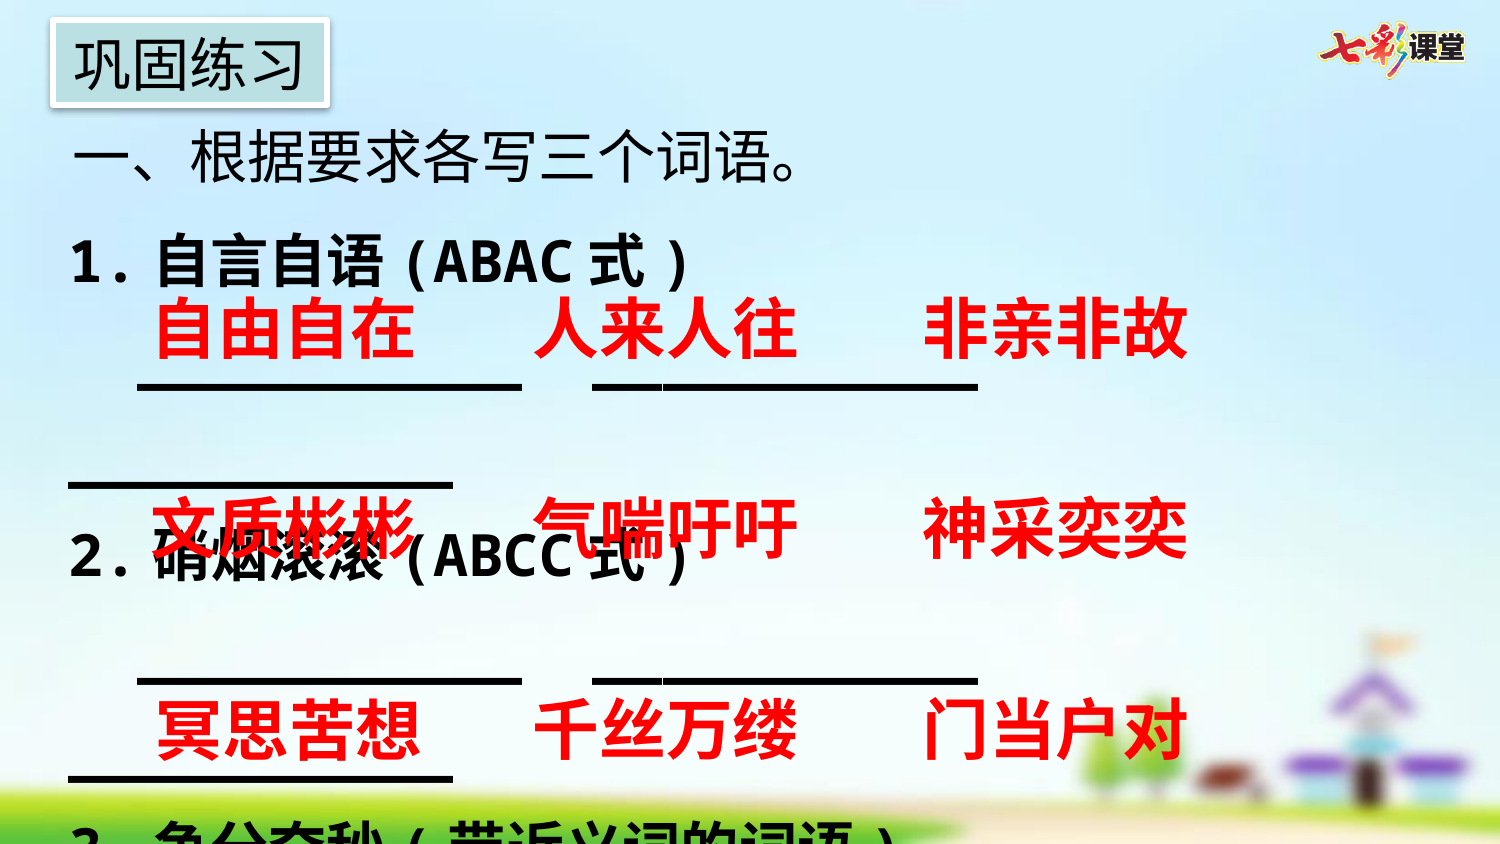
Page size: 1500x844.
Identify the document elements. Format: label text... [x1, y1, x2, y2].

text_box 千丝万缕 [490, 680, 843, 776]
text_box 人来人往 [515, 278, 817, 374]
picture [0, 0, 1500, 844]
text_box 神采奕奕 [902, 479, 1210, 575]
text_box 非亲非故 [898, 278, 1213, 374]
text_box 气喘吁吁 [500, 479, 832, 575]
text_box 一、根据要求各写三个词语。 [58, 113, 929, 199]
text_box 巩固练习 [50, 17, 330, 108]
text_box 文质彬彬 [129, 479, 439, 575]
text_box 自由自在 [134, 278, 434, 374]
text_box 冥思苦想 [135, 681, 443, 777]
text_box 1.自言自语(ABAC式) ___________ ___________ ___________ 2.硝烟滚滚(ABCC式) ___________ ___________ ___________ 3.争分夺秒(带近义词的词语) ___________ ___________ ___________ [53, 188, 1447, 844]
text_box 门当户对 [879, 680, 1233, 776]
